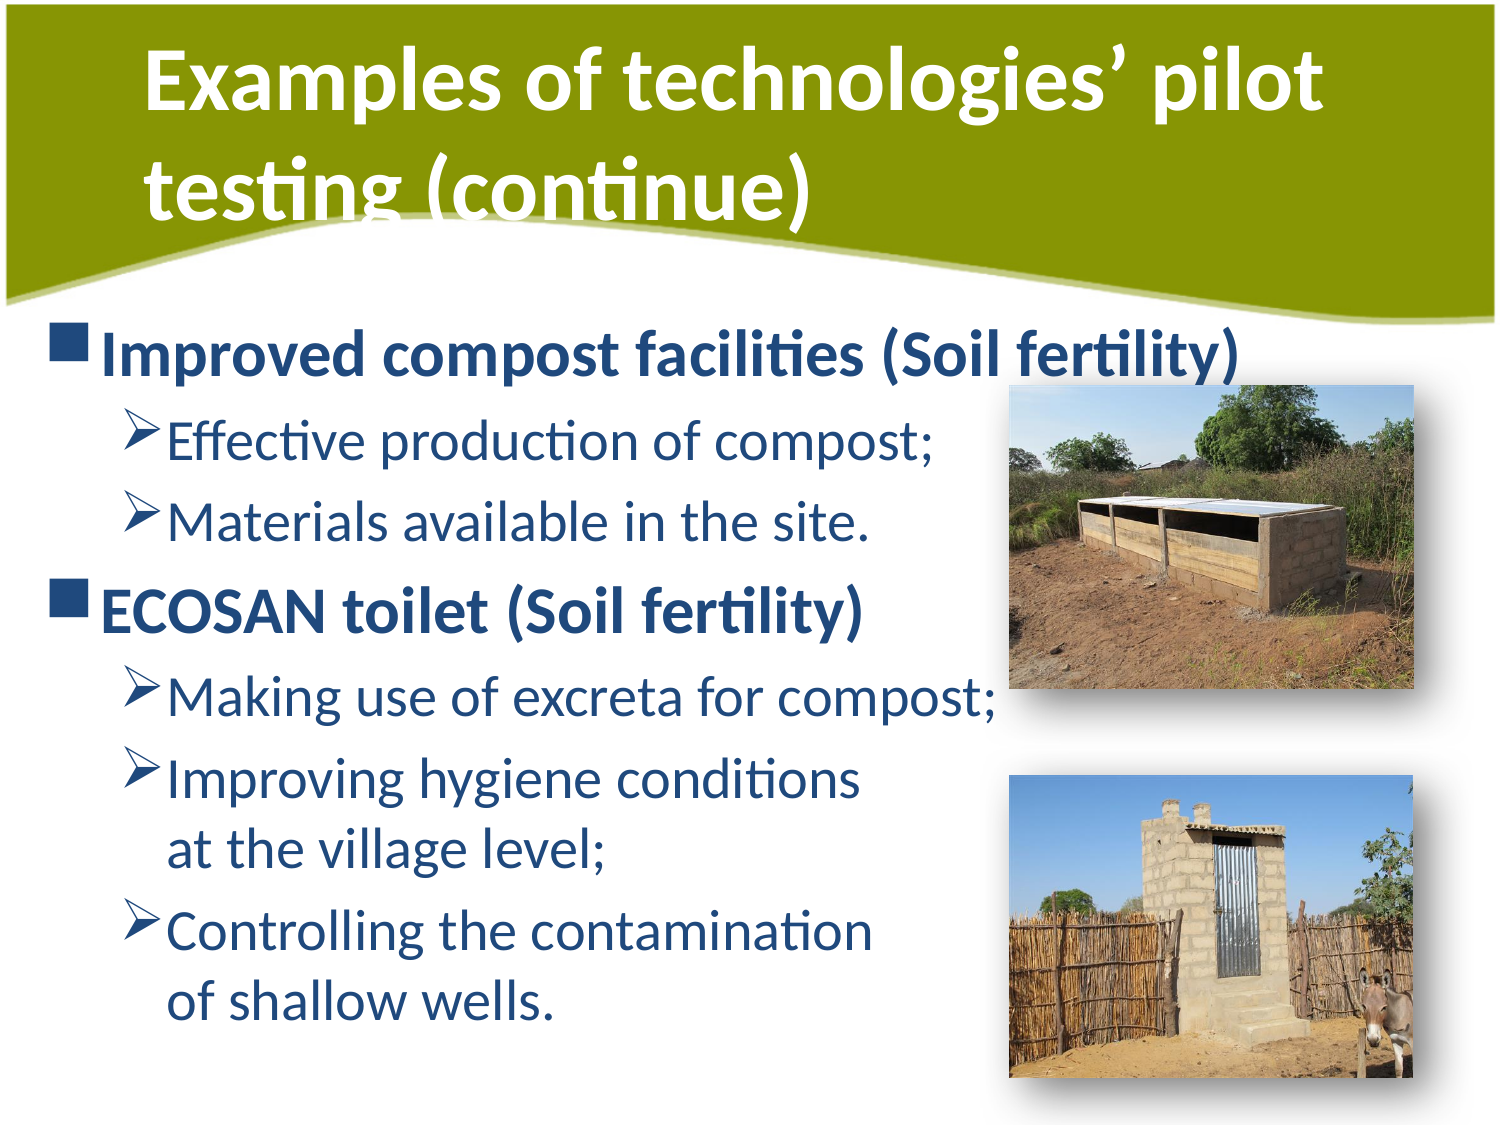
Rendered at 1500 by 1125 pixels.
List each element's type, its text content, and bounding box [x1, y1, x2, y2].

title Examples of technologies’ pilot testing (continue) [128, 34, 1414, 223]
list Improved compost facilities (Soil fertility) Effective production of compost; Materials available in the site. ECOSAN toilet (Soil fertility) Making use of excreta for compost; Improving hygiene conditions at the village level; Controlling the contamination of shallow wells. [29, 302, 1380, 1011]
picture [0, 0, 1500, 1125]
